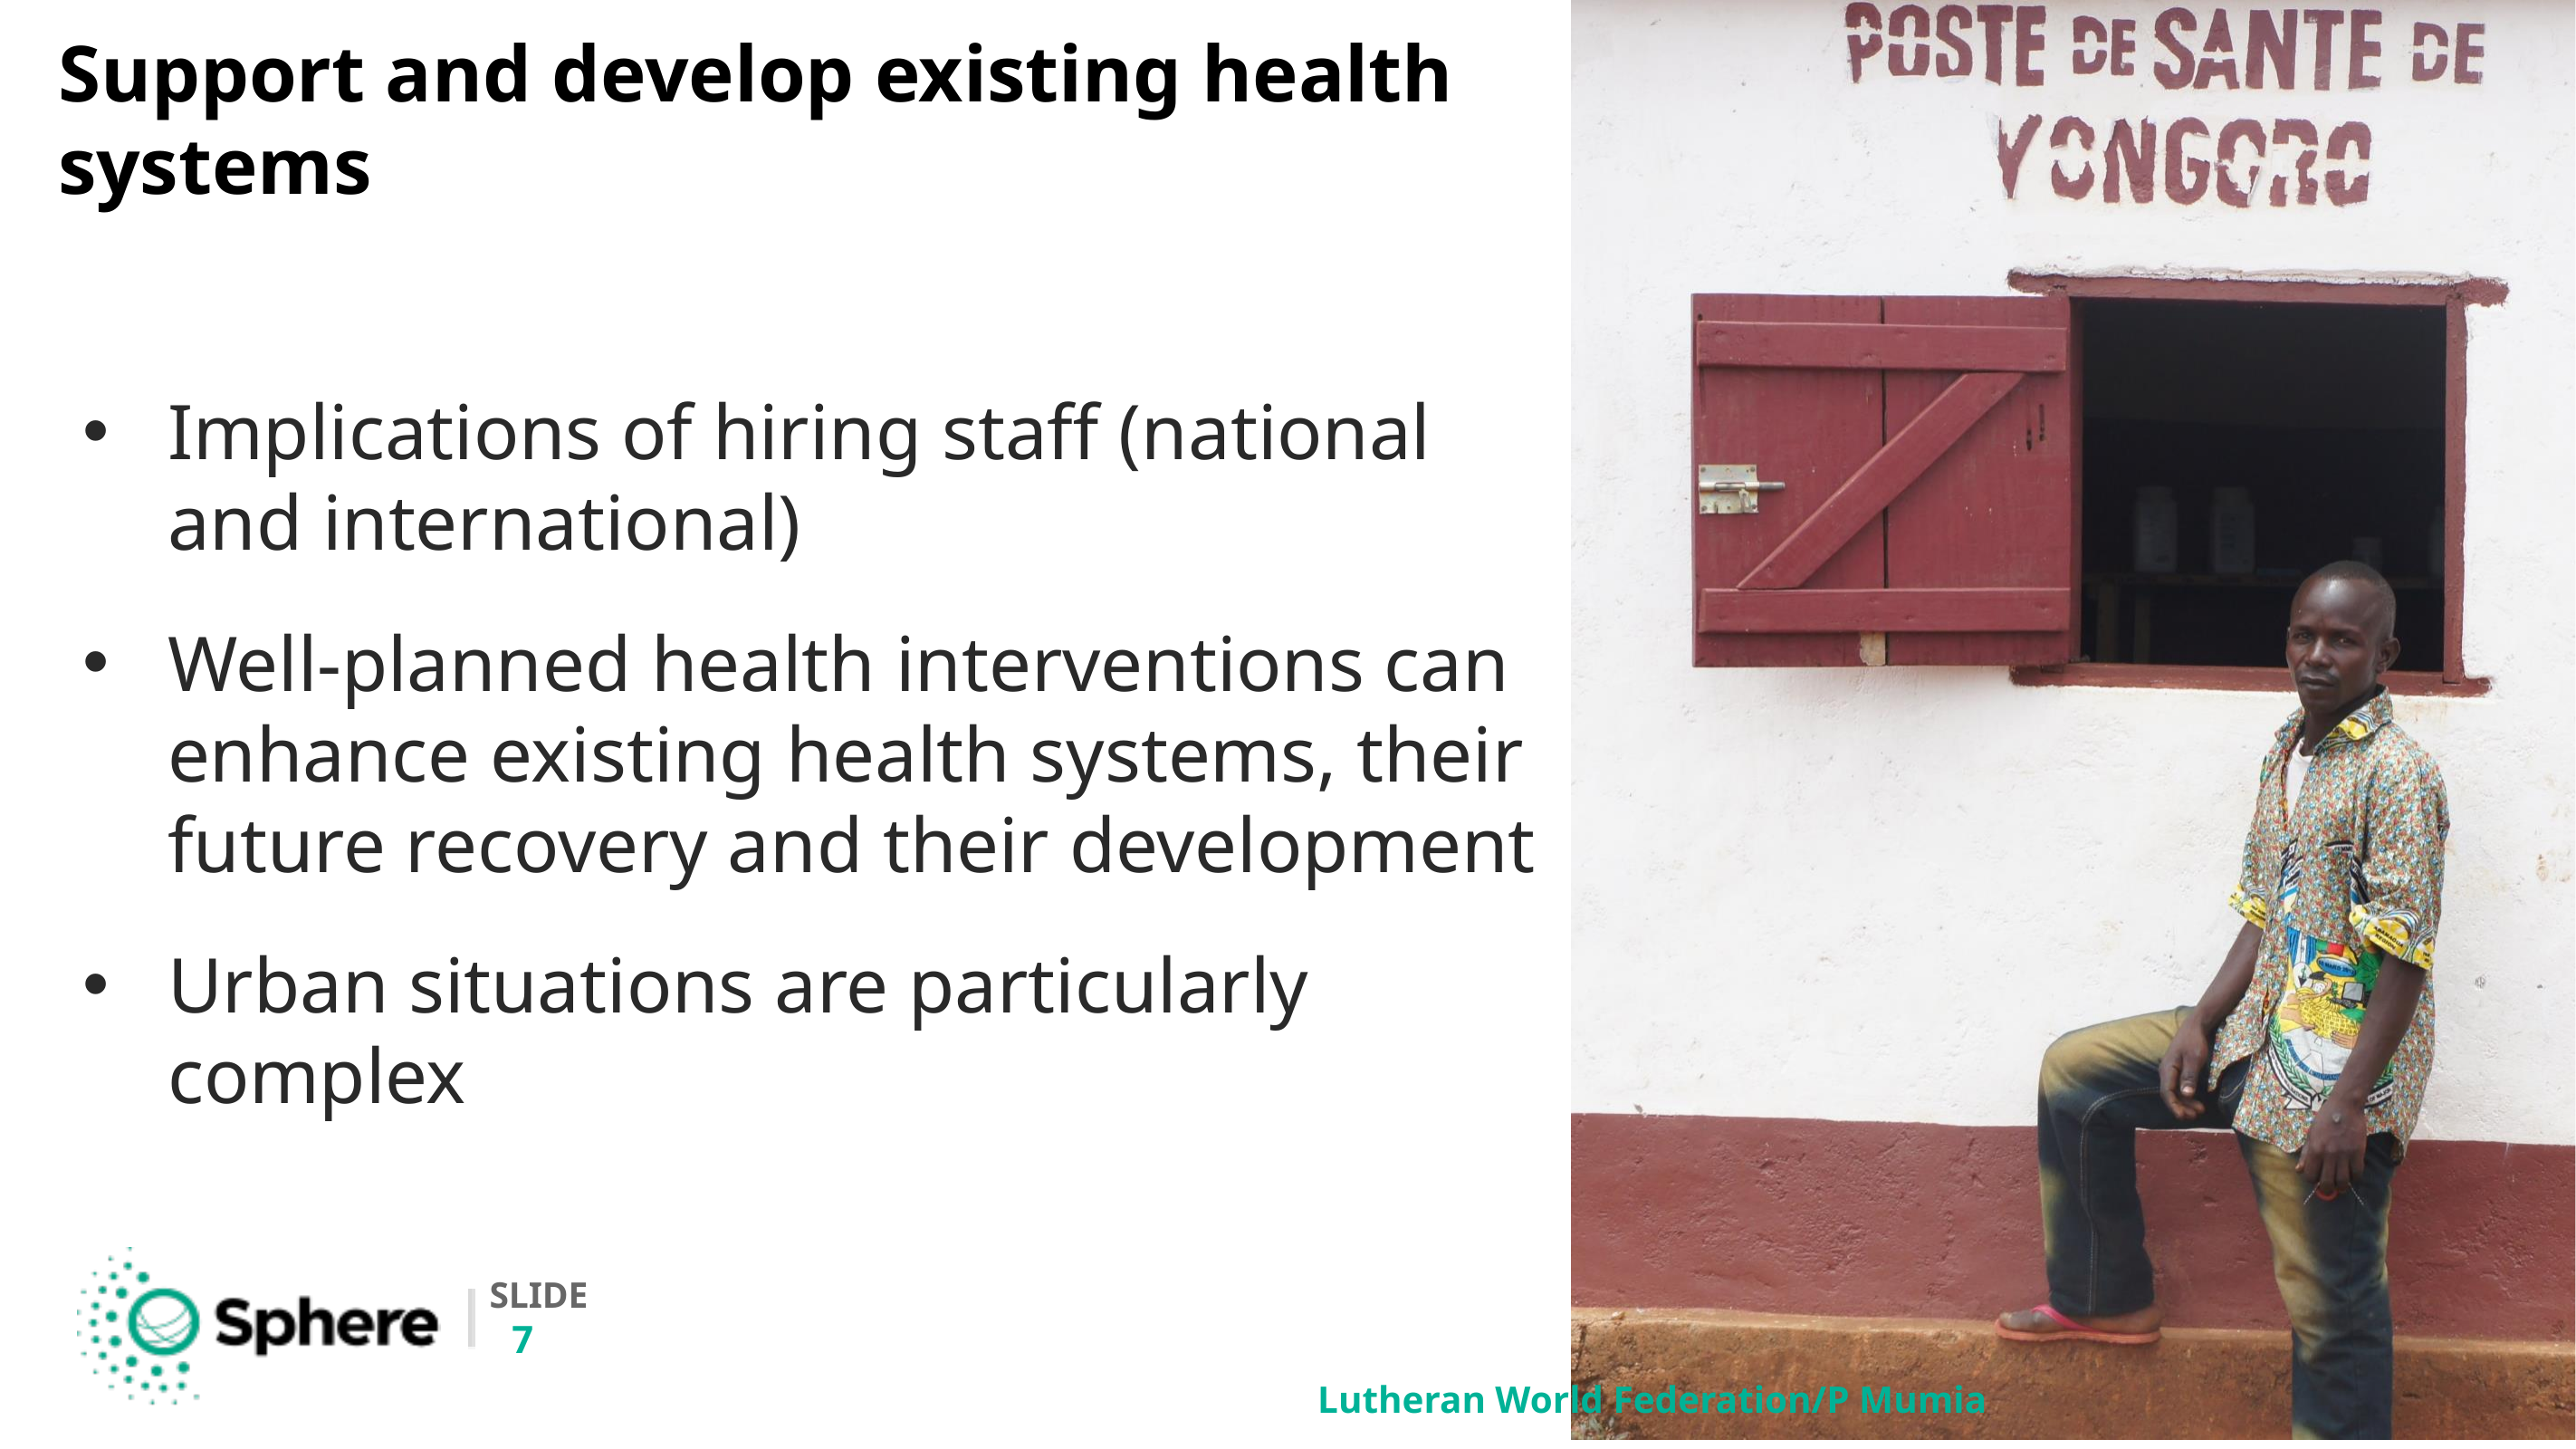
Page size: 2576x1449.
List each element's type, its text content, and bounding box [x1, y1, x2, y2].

picture [77, 1310, 441, 1407]
picture [1570, 0, 2576, 1449]
list Lutheran World Federation/P Mumia [1022, 1368, 1566, 1430]
slide_number ‹#› [504, 1308, 567, 1449]
picture [468, 1310, 479, 1349]
list Implications of hiring staff (national and international) Well-planned health interventions can enhance existing health systems, their future recovery and their development Urban situations are particularly complex [74, 377, 1566, 1310]
title Support and develop existing health systems [51, 16, 1566, 312]
